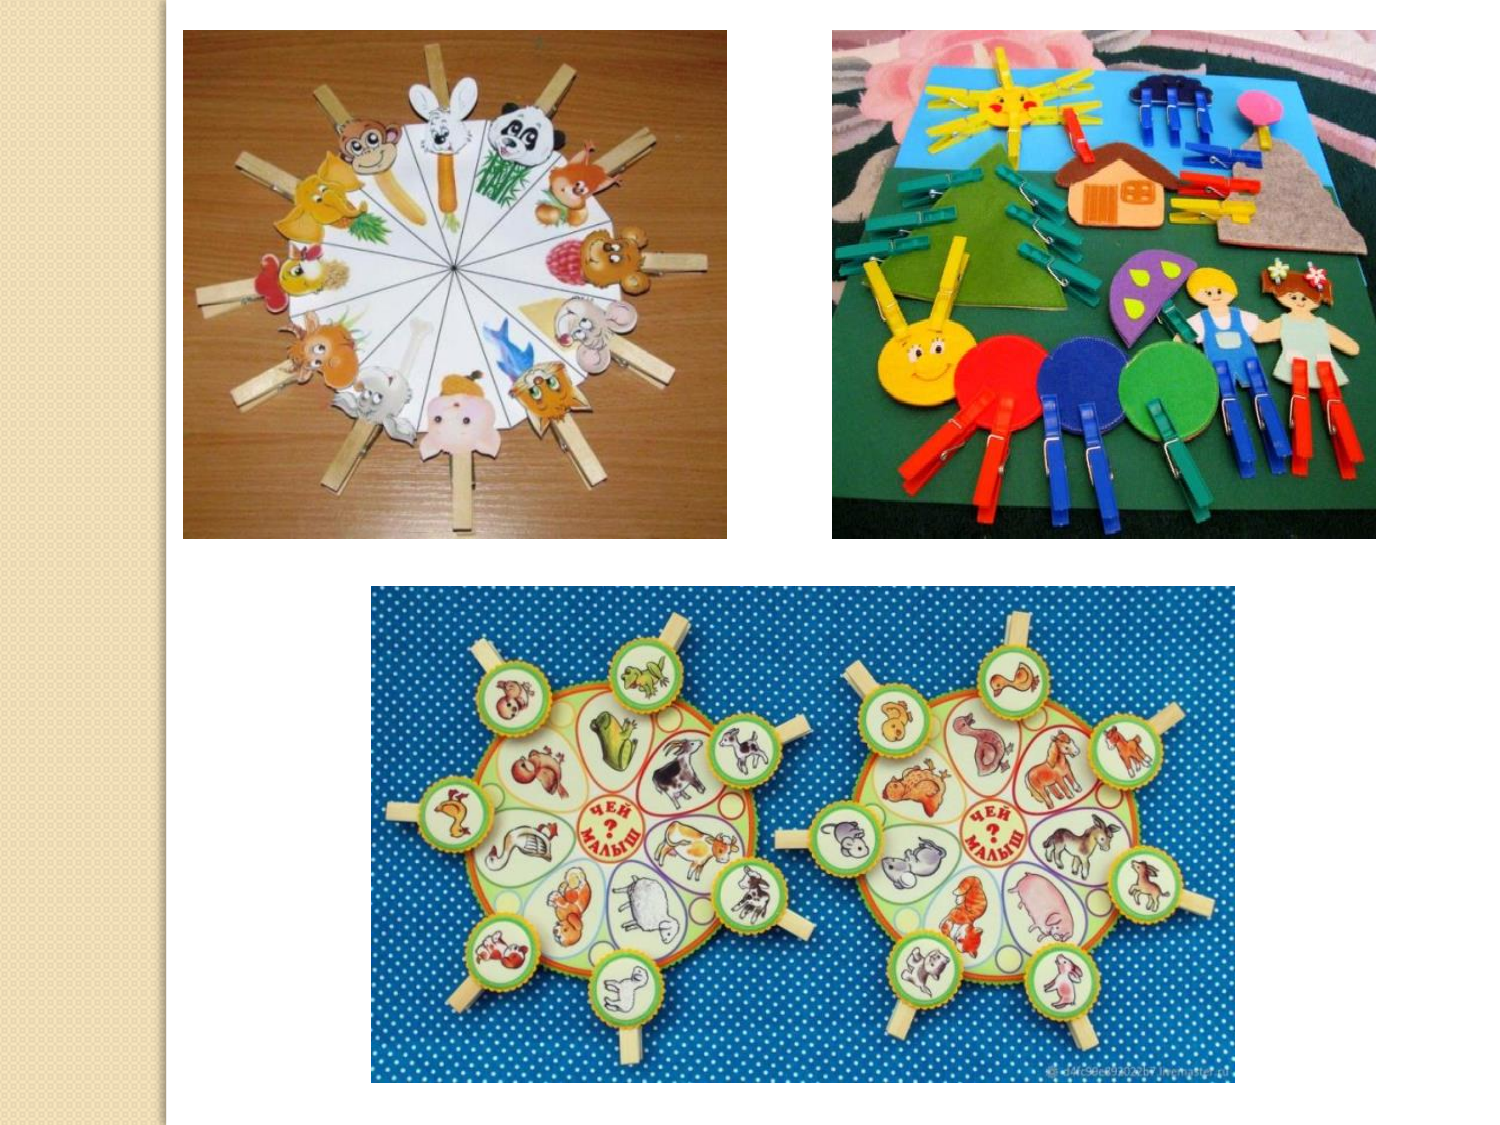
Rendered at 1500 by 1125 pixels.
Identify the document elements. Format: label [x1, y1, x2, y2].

picture [182, 30, 727, 539]
picture [832, 30, 1377, 539]
picture [371, 585, 1235, 1083]
